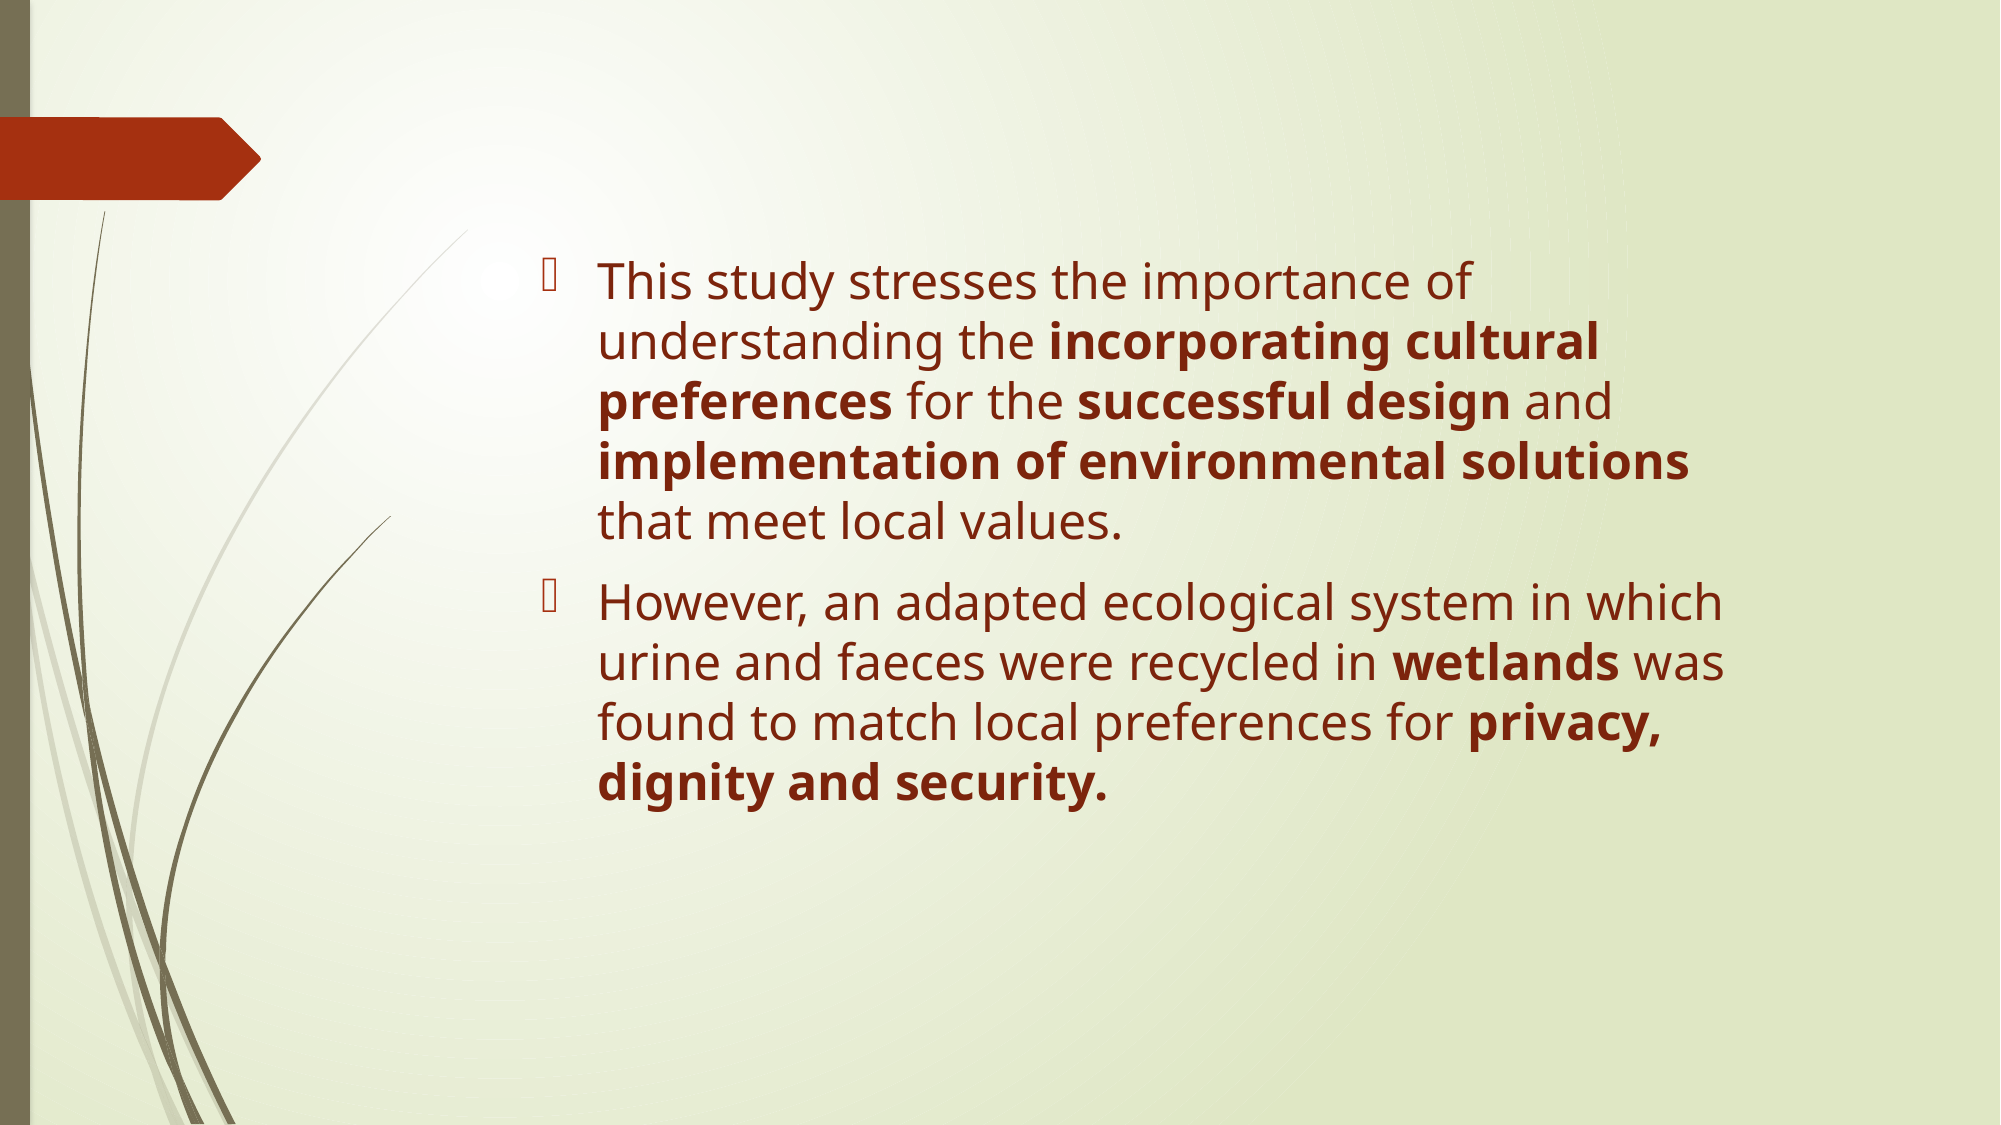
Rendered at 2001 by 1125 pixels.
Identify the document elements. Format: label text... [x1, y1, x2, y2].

list This study stresses the importance of understanding the incorporating cultural preferences for the successful design and implementation of environmental solutions that meet local values. However, an adapted ecological system in which urine and faeces were recycled in wetlands was found to match local preferences for privacy, dignity and security. [526, 242, 1768, 960]
